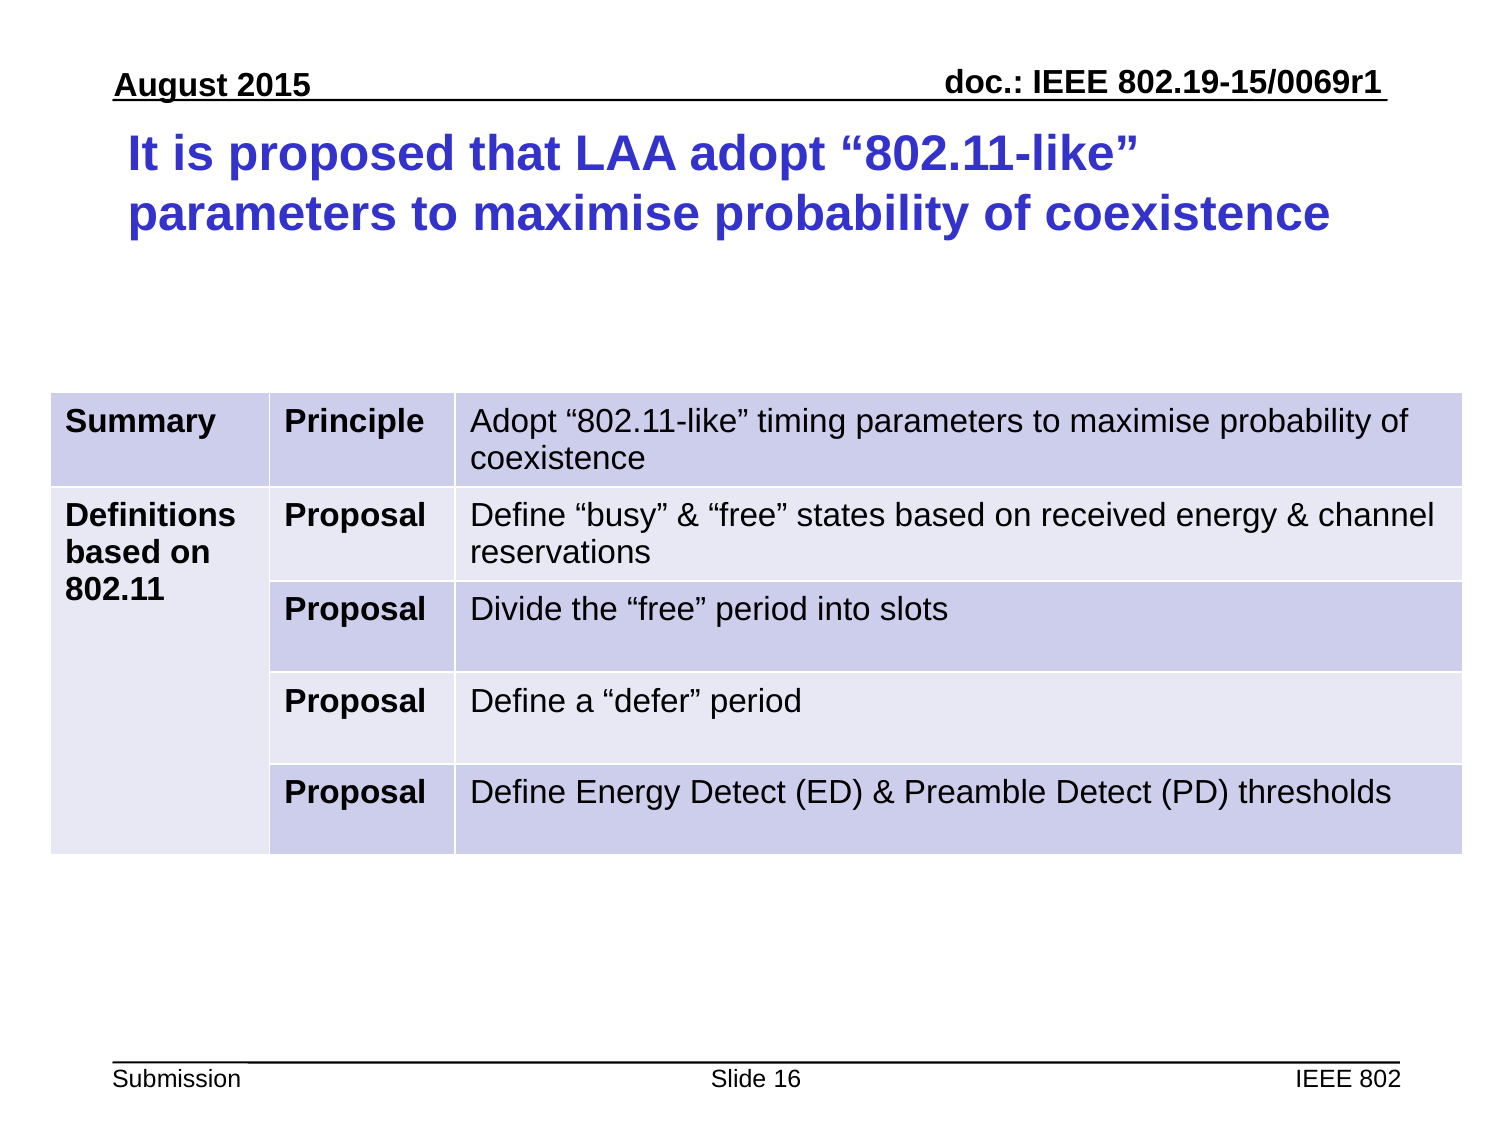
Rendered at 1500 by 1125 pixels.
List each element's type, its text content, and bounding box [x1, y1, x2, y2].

table_cell Define “busy” & “free” states based on received energy & channel reservations [456, 488, 1462, 580]
table_header Principle [270, 393, 454, 486]
table_header Adopt “802.11-like” timing parameters to maximise probability of coexistence [456, 393, 1462, 486]
table_cell Define a “defer” period [456, 673, 1462, 763]
table_cell Proposal [270, 488, 454, 580]
table_cell Proposal [270, 673, 454, 763]
table_cell Proposal [270, 582, 454, 671]
table_cell Divide the “free” period into slots [456, 582, 1462, 671]
slide_number Slide 16 [709, 1061, 803, 1093]
table_cell Define Energy Detect (ED) & Preamble Detect (PD) thresholds [456, 765, 1462, 854]
title It is proposed that LAA adopt “802.11-like” parameters to maximise probability of coexistence [112, 112, 1388, 288]
table_header Summary [51, 393, 269, 486]
footer IEEE 802 [1294, 1061, 1402, 1093]
table_cell Proposal [270, 765, 454, 854]
table_cell Definitions based on 802.11 [51, 488, 269, 854]
